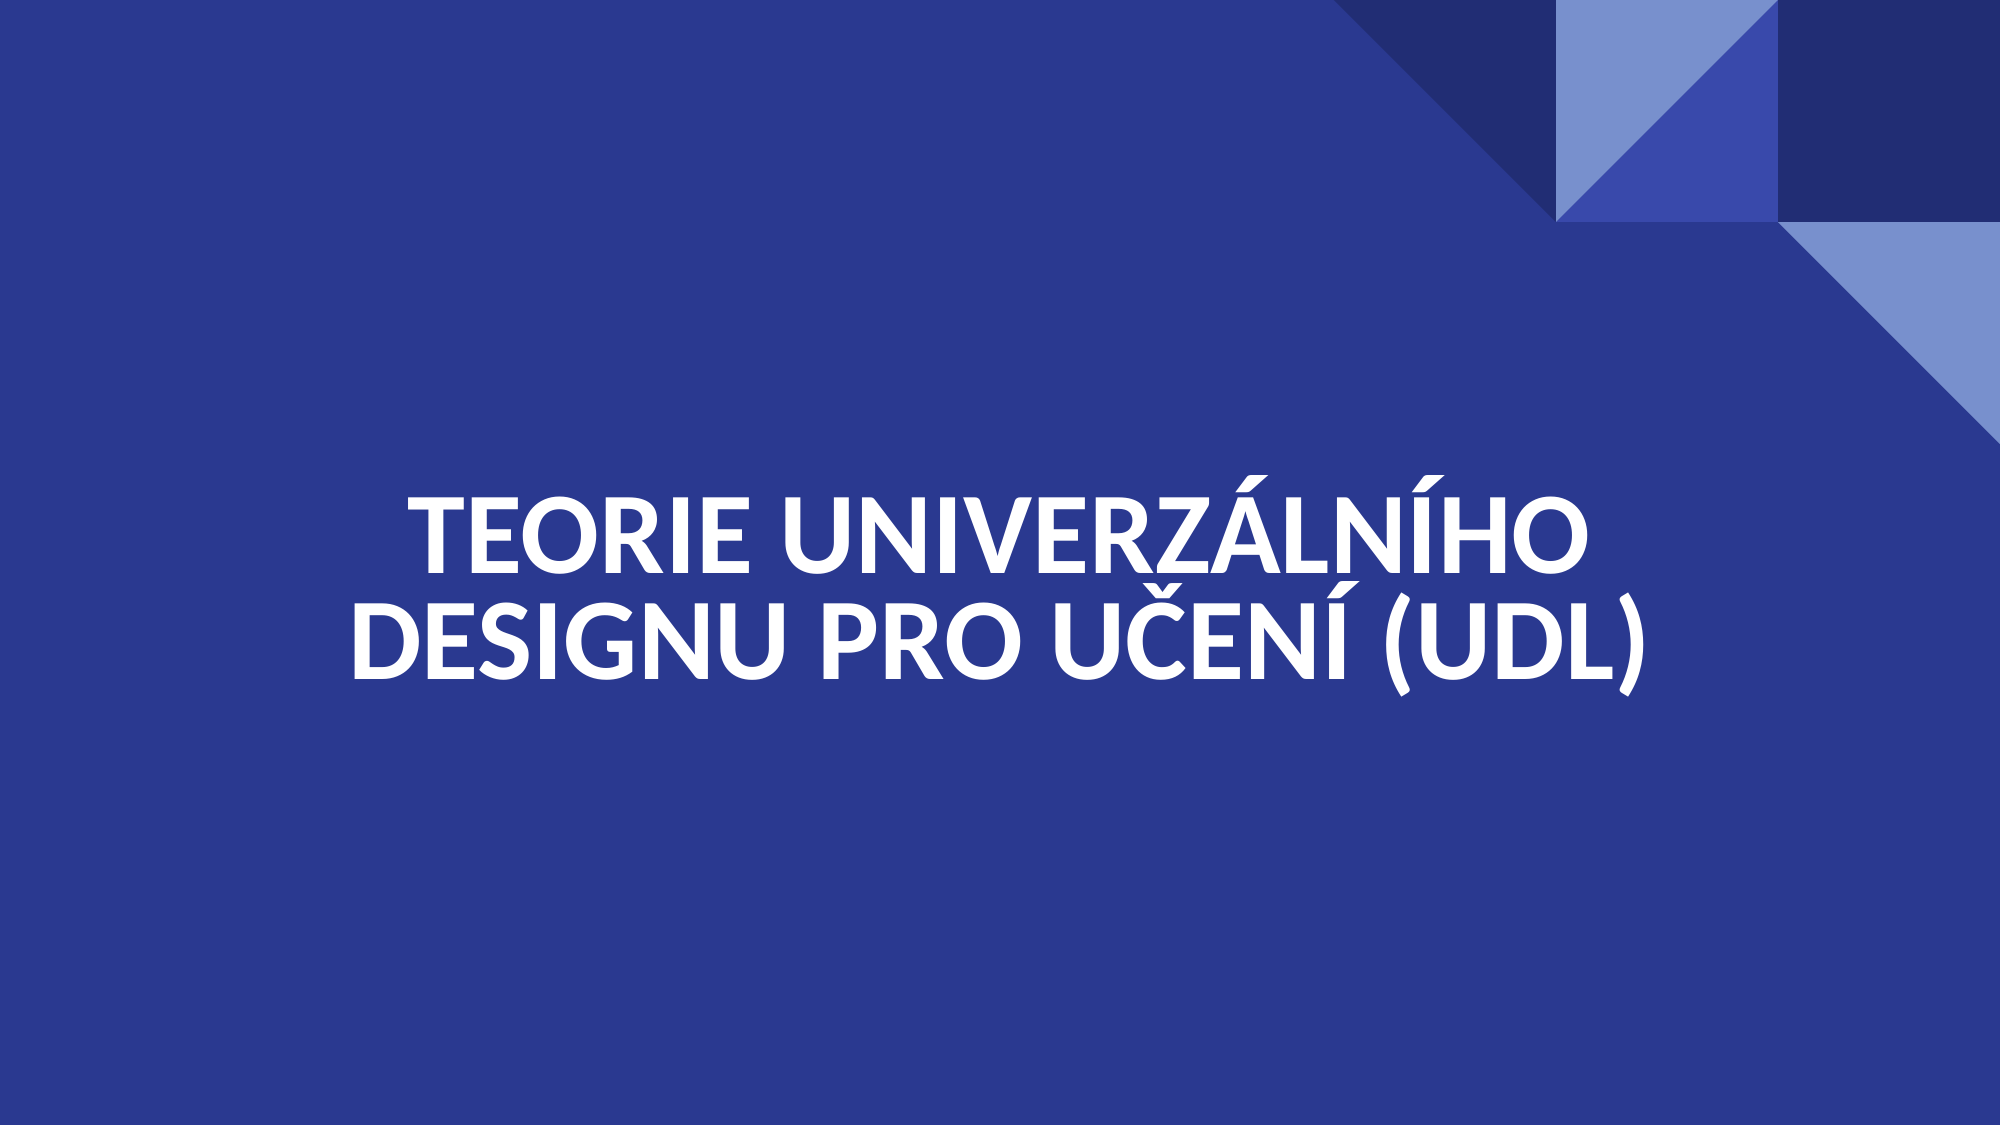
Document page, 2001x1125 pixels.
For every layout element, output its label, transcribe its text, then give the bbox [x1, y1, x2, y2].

title TEORIE UNIVERZÁLNÍHO DESIGNU PRO UČENÍ (UDL) [249, 417, 1750, 708]
